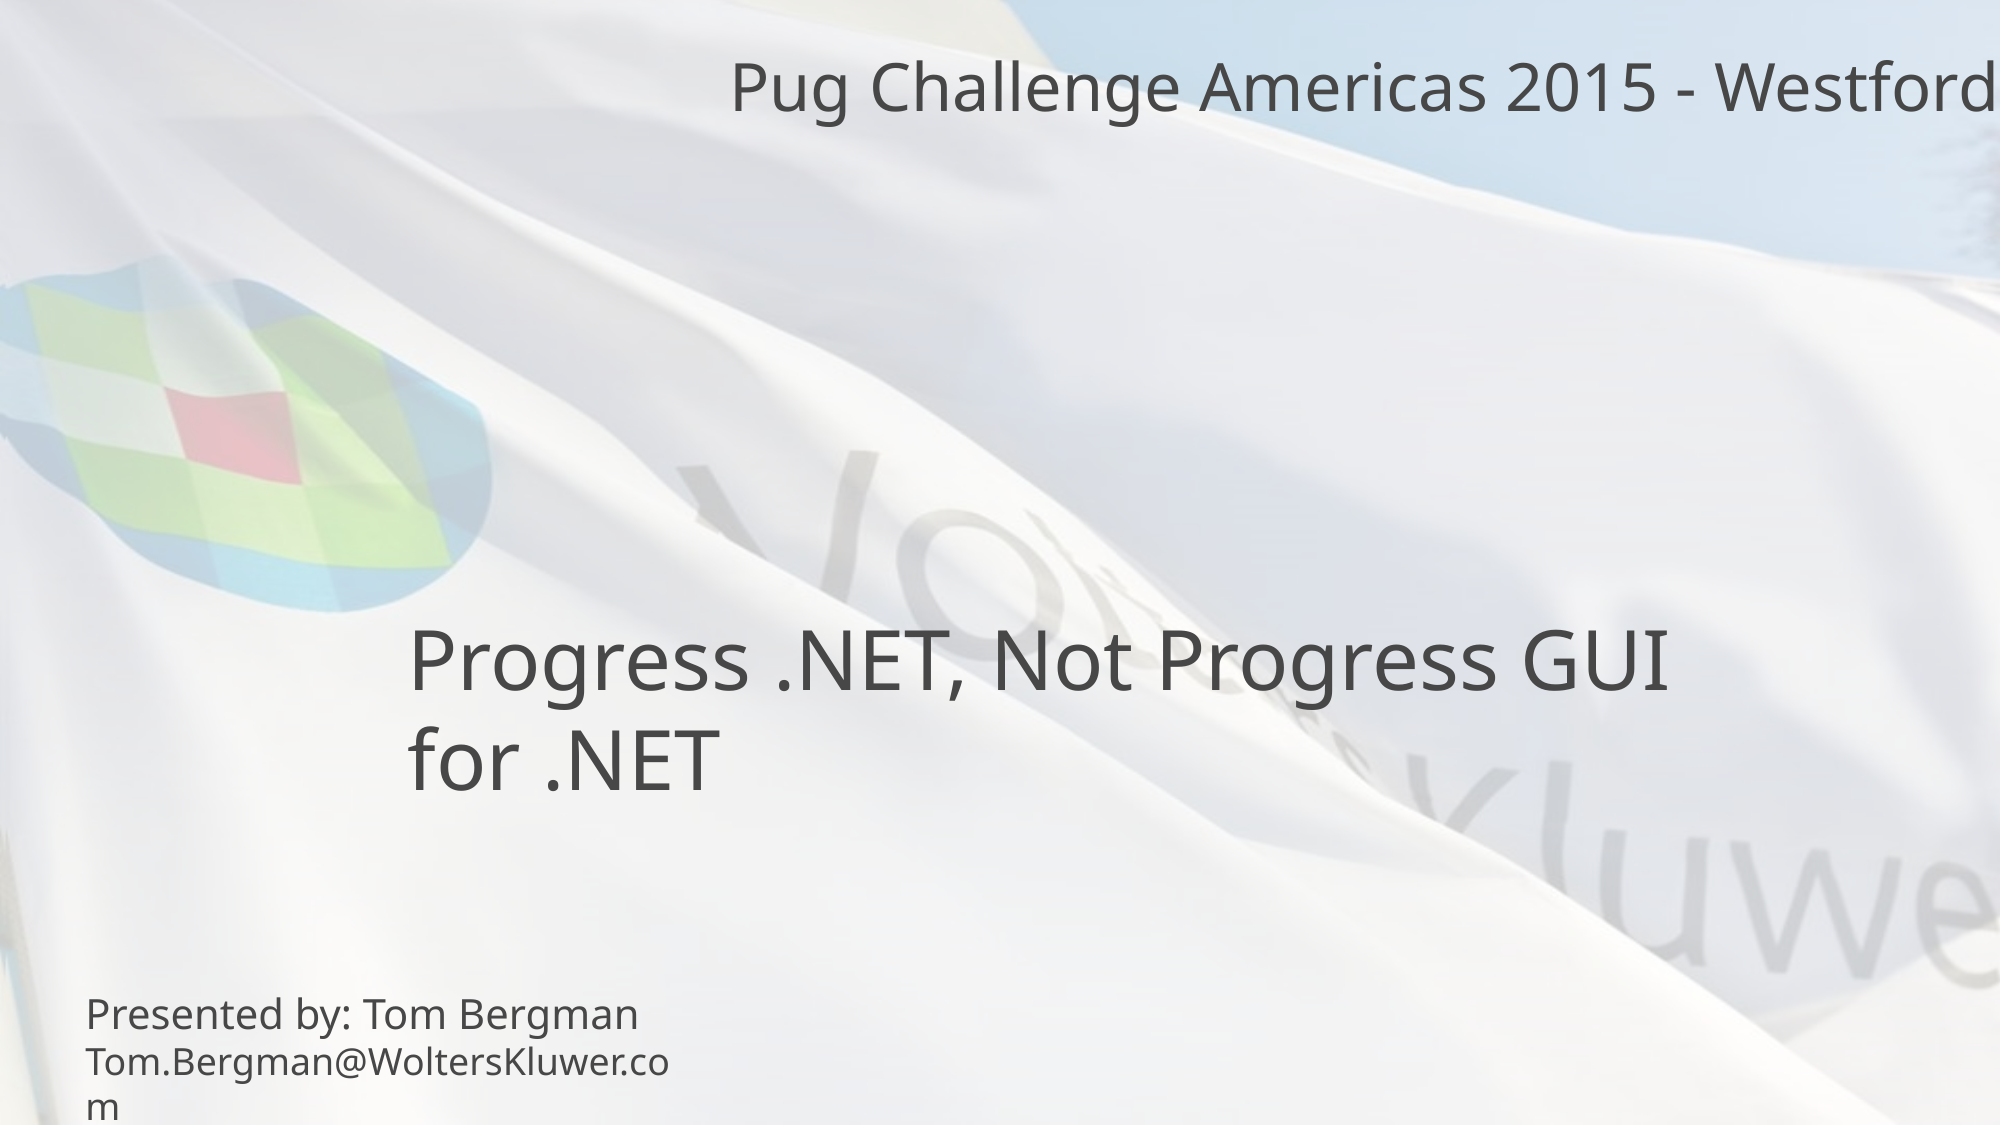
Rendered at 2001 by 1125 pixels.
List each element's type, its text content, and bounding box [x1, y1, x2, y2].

text_box Presented by: Tom Bergman Tom.Bergman@WoltersKluwer.com [70, 980, 715, 1125]
title Progress .NET, Not Progress GUI for .NET [392, 698, 1955, 815]
text_box Pug Challenge Americas 2015 - Westford [714, 37, 2000, 133]
